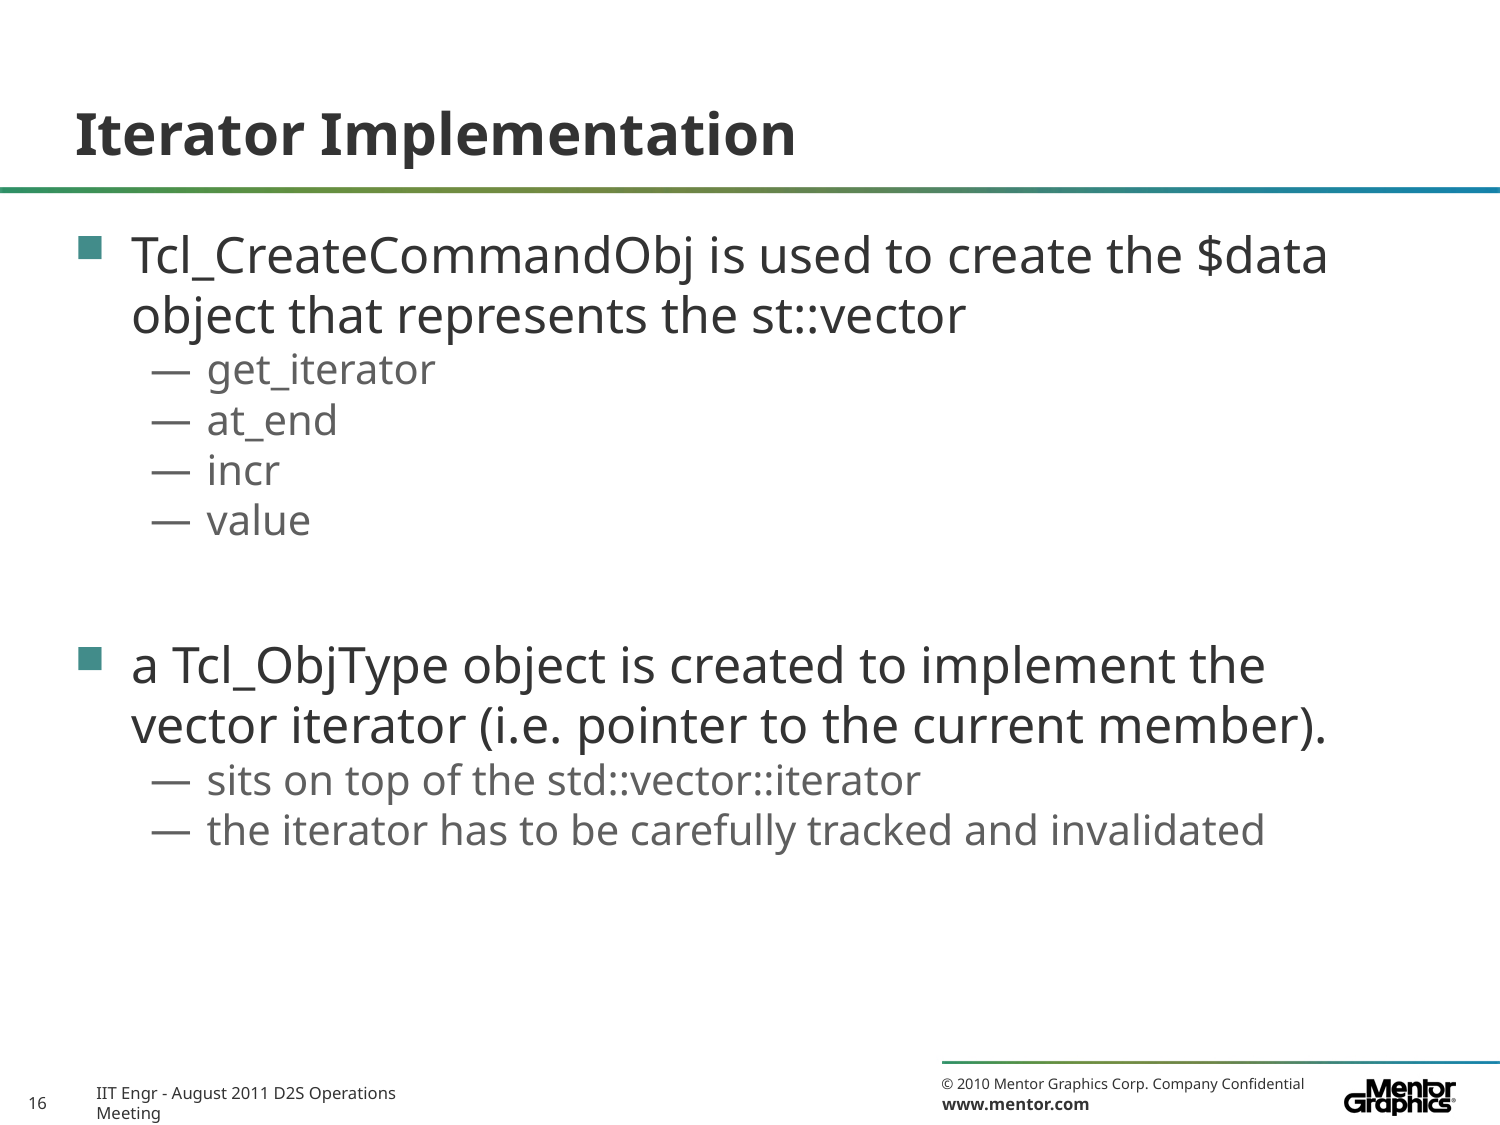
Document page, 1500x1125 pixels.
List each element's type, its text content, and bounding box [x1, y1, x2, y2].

picture [0, 1048, 1500, 1125]
list Tcl_CreateCommandObj is used to create the $data object that represents the st::vector get_iterator at_end incr value a Tcl_ObjType object is created to implement the vector iterator (i.e. pointer to the current member). sits on top of the std::vector::iterator the iterator has to be carefully tracked and invalidated [0, 215, 1500, 1048]
picture [0, 176, 1500, 215]
footer IIT Engr - August 2011 D2S Operations Meeting [80, 1074, 469, 1111]
title Iterator Implementation [0, 0, 1500, 176]
